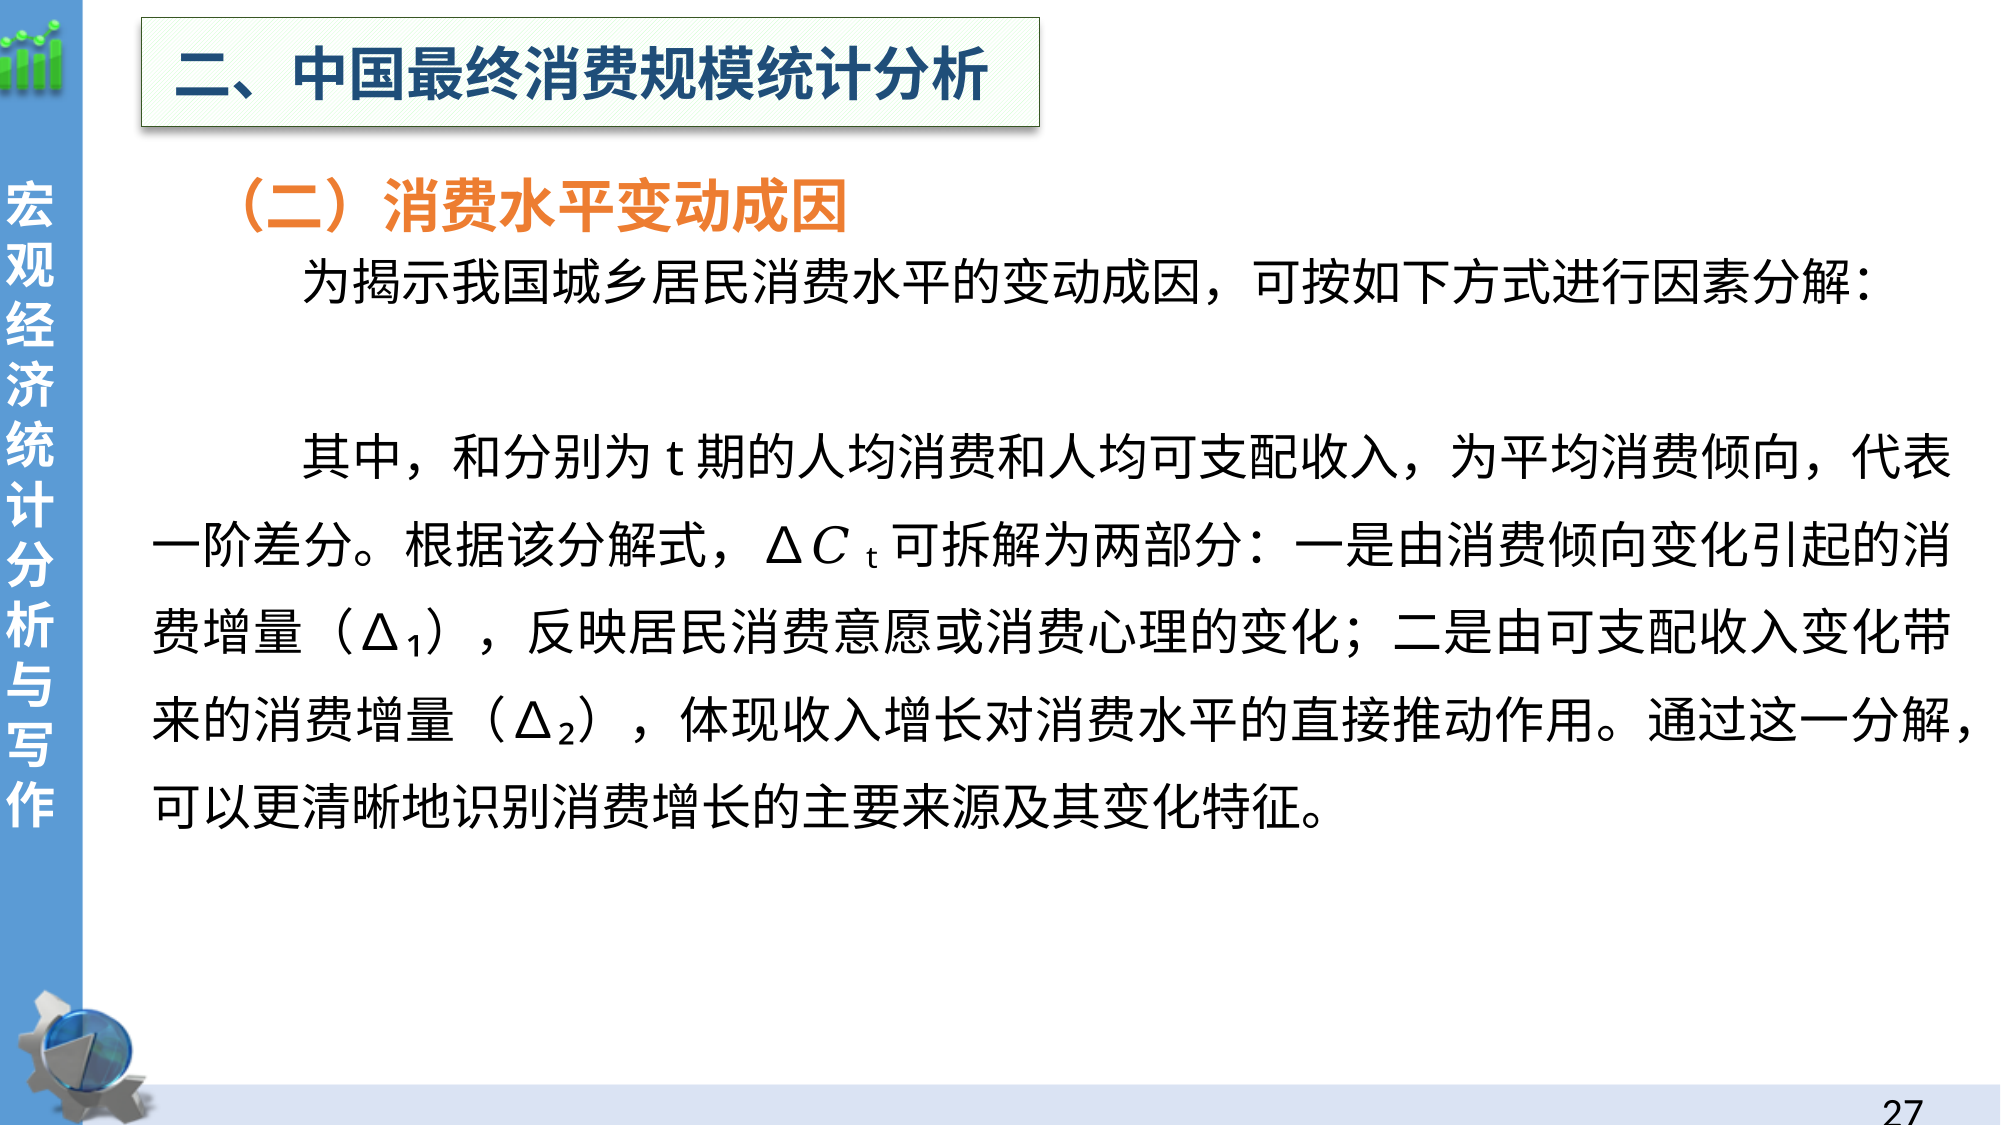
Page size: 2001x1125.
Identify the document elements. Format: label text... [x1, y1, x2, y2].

picture [0, 0, 2001, 1125]
slide_number 26 [1786, 1085, 1940, 1125]
text_box （二）消费水平变动成因 [84, 126, 918, 247]
text_box 二、中国最终消费规模统计分析 [141, 17, 1040, 127]
